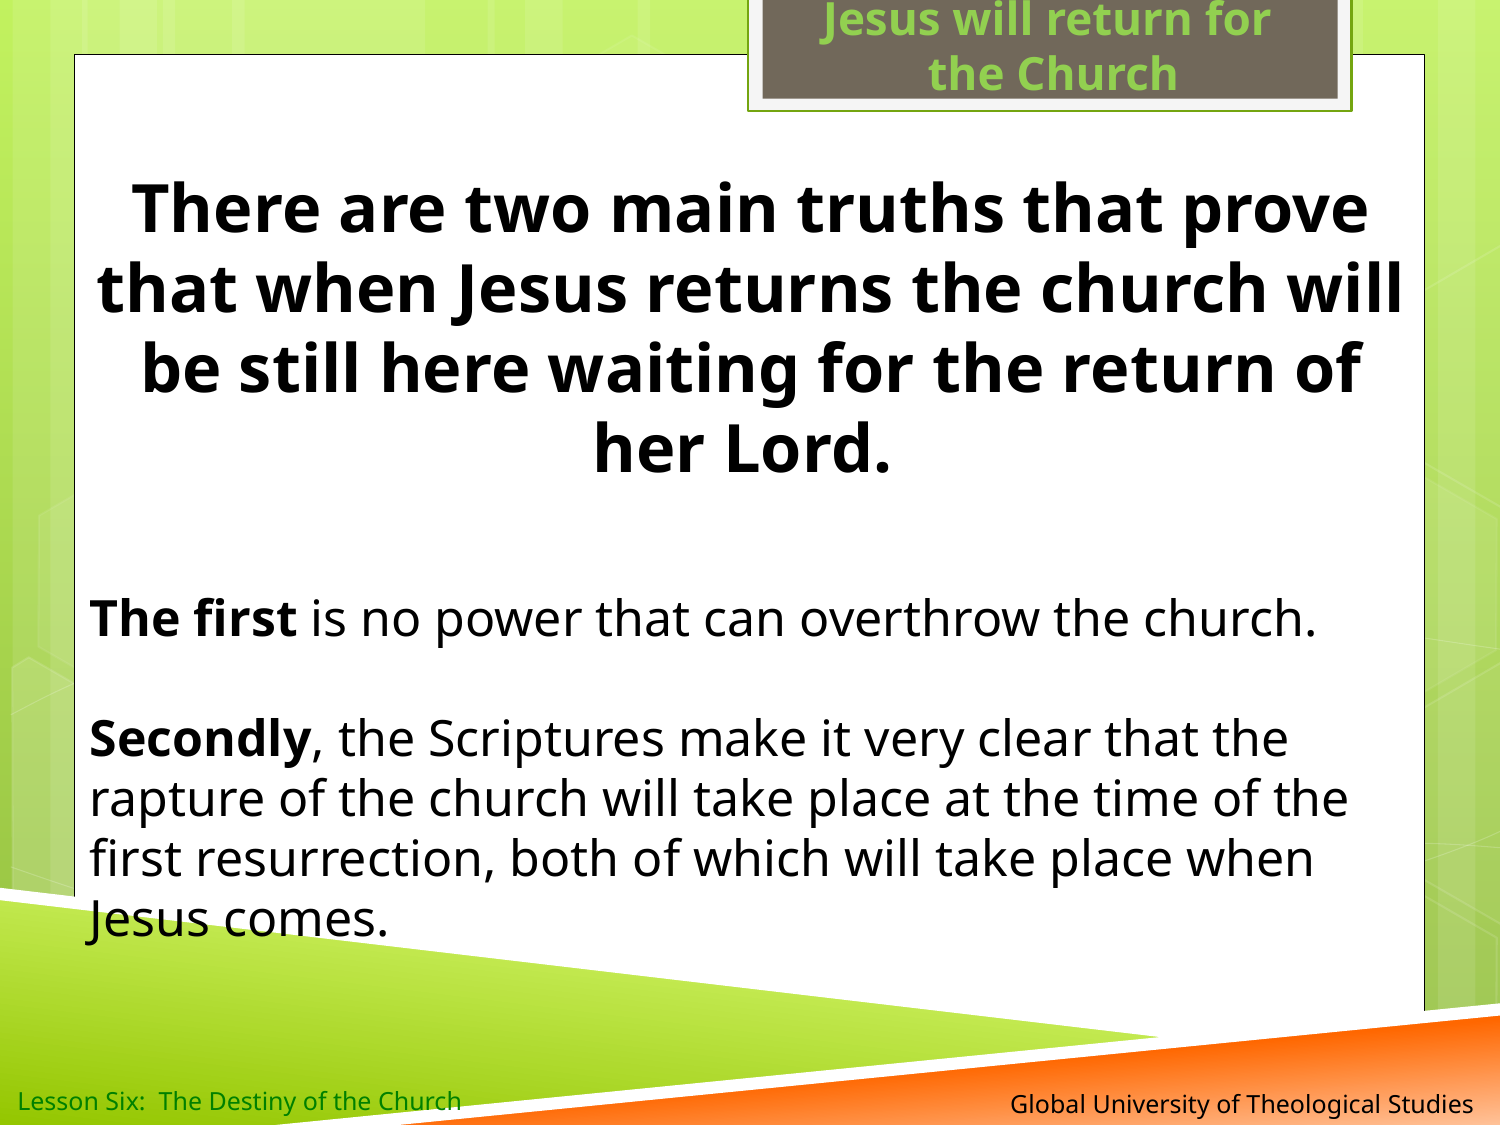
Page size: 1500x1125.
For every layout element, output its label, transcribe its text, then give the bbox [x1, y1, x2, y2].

text_box Global University of Theological Studies [996, 1073, 1500, 1117]
text_box Jesus will return for the Church [768, 0, 1339, 107]
text_box Lesson Six: The Destiny of the Church [9, 1083, 513, 1118]
text_box There are two main truths that prove that when Jesus returns the church will be still here waiting for the return of her Lord. The first is no power that can overthrow the church. Secondly, the Scriptures make it very clear that the rapture of the church will take place at the time of the first resurrection, both of which will take place when Jesus comes. [74, 158, 1428, 954]
